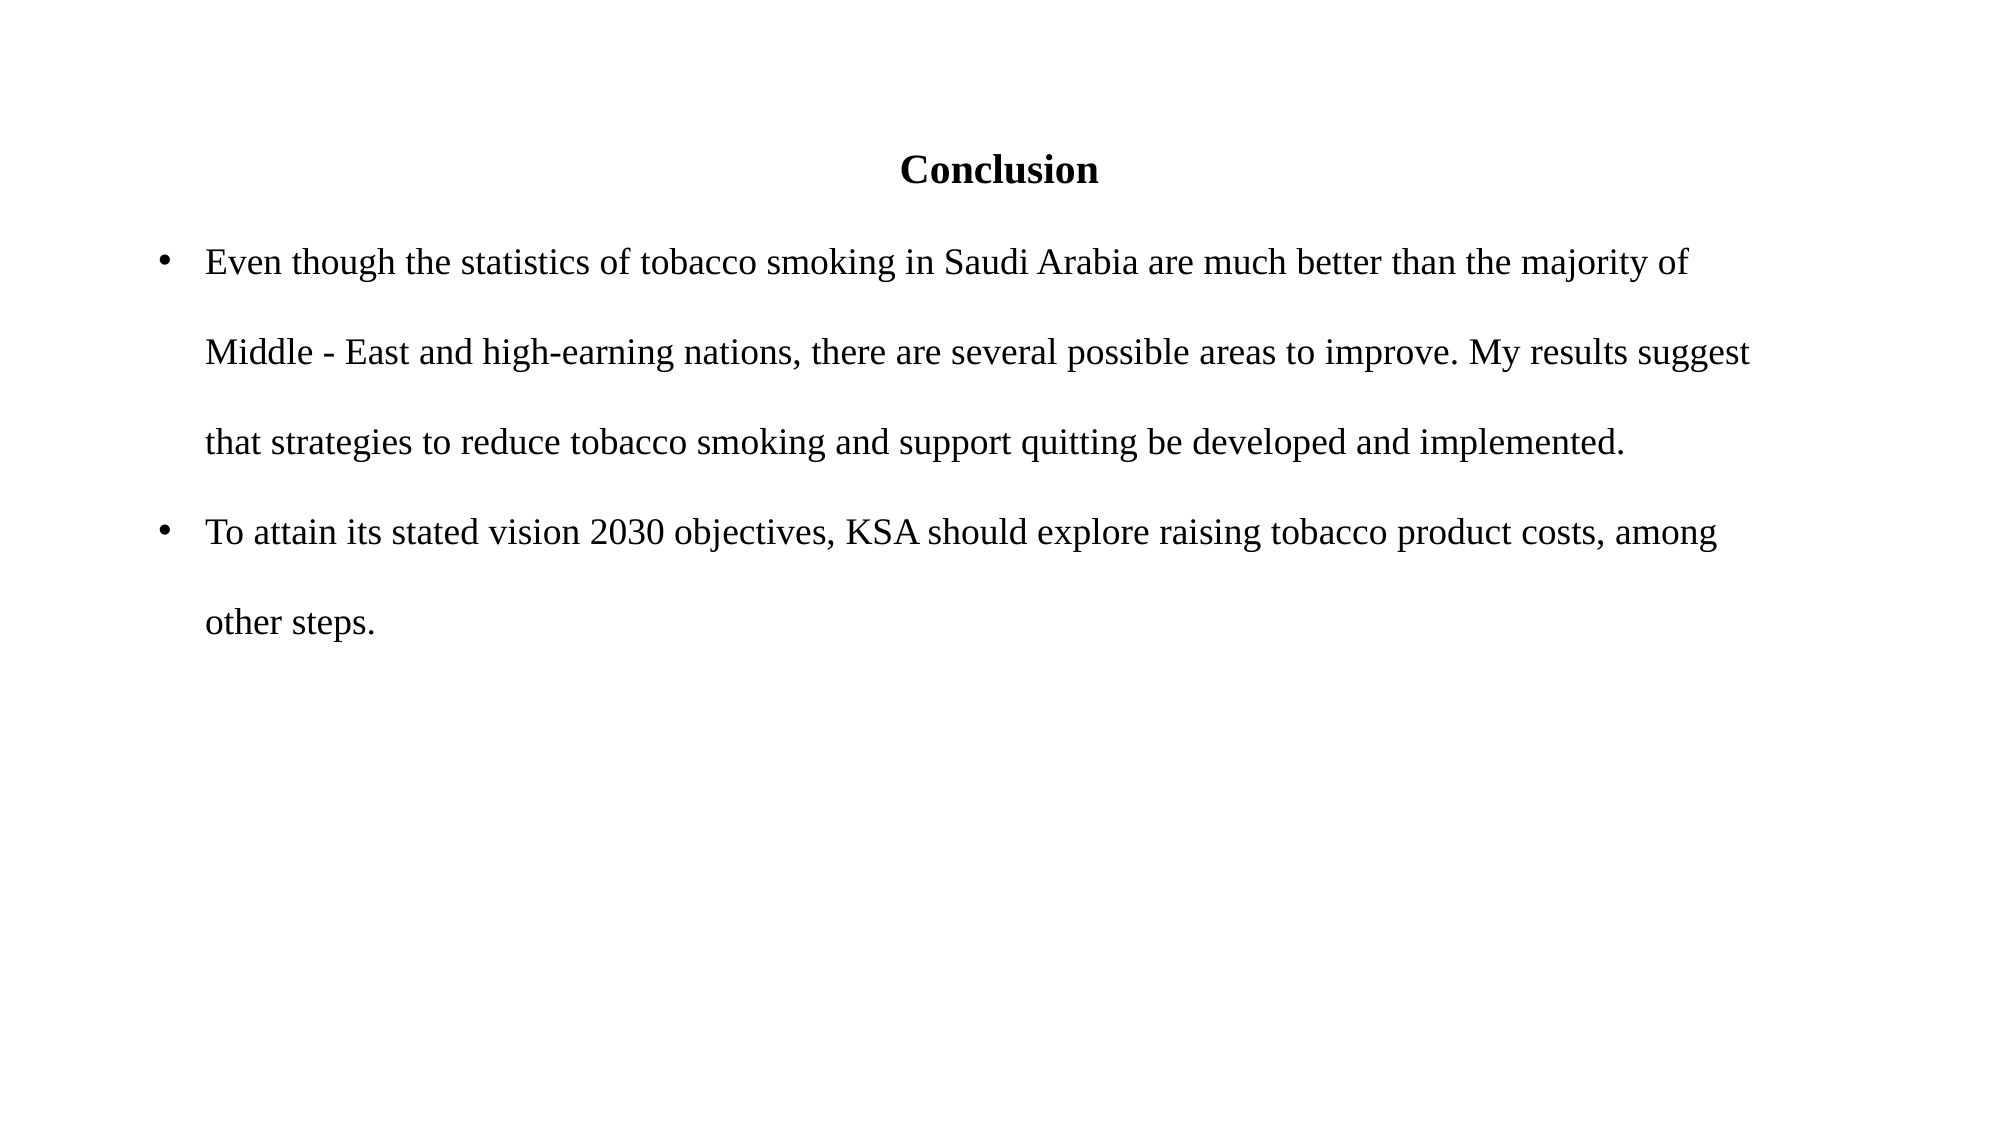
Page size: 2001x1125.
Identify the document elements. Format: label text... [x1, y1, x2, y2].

text_box Conclusion Even though the statistics of tobacco smoking in Saudi Arabia are much better than the majority of Middle - East and high-earning nations, there are several possible areas to improve. My results suggest that strategies to reduce tobacco smoking and support quitting be developed and implemented. To attain its stated vision 2030 objectives, KSA should explore raising tobacco product costs, among other steps. [143, 84, 1781, 650]
